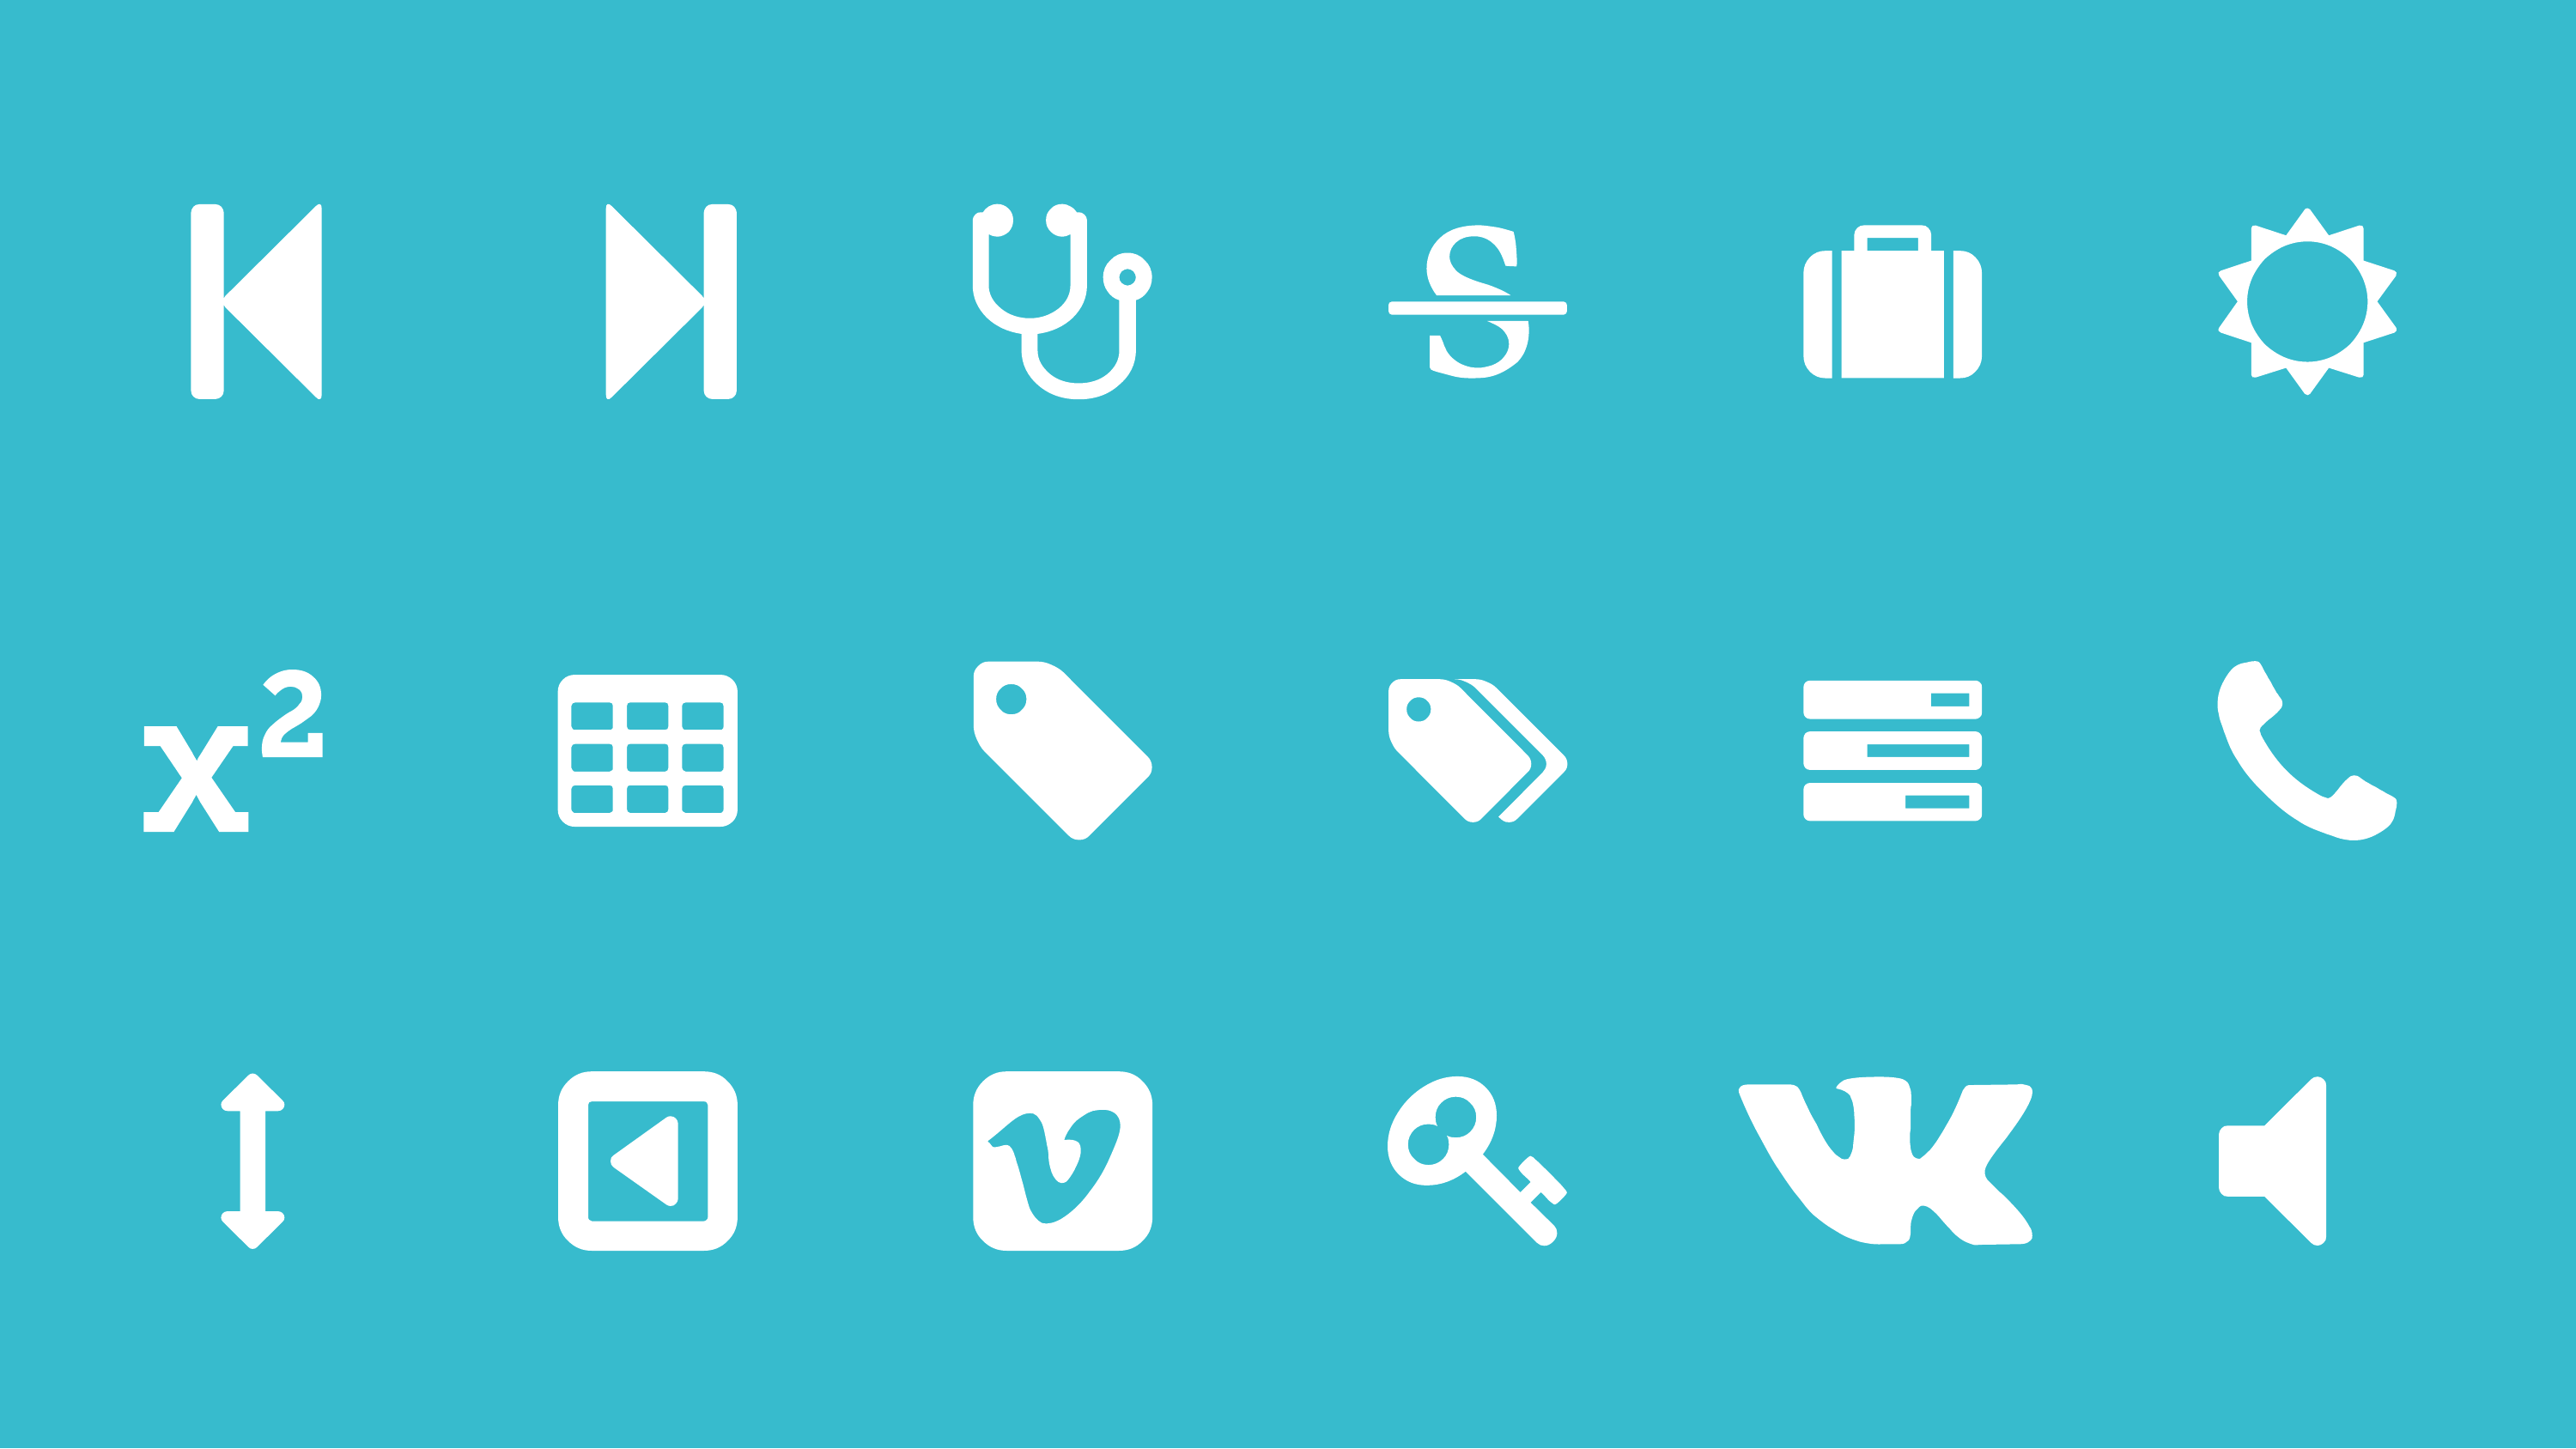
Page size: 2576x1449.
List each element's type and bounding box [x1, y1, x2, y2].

text_box [221, 1073, 285, 1249]
text_box [1738, 1076, 2033, 1246]
text_box [605, 203, 737, 399]
text_box [1388, 678, 1568, 823]
text_box [2218, 208, 2397, 396]
text_box [1803, 225, 1983, 379]
text_box [1388, 225, 1568, 379]
text_box [973, 1071, 1153, 1252]
text_box [973, 661, 1152, 840]
text_box [2219, 1076, 2327, 1246]
text_box [972, 203, 1152, 400]
text_box [143, 669, 323, 833]
text_box [557, 675, 738, 828]
text_box [1388, 1076, 1567, 1246]
text_box [2217, 661, 2397, 840]
text_box [191, 203, 322, 399]
text_box [1803, 680, 1983, 822]
text_box [557, 1070, 738, 1252]
